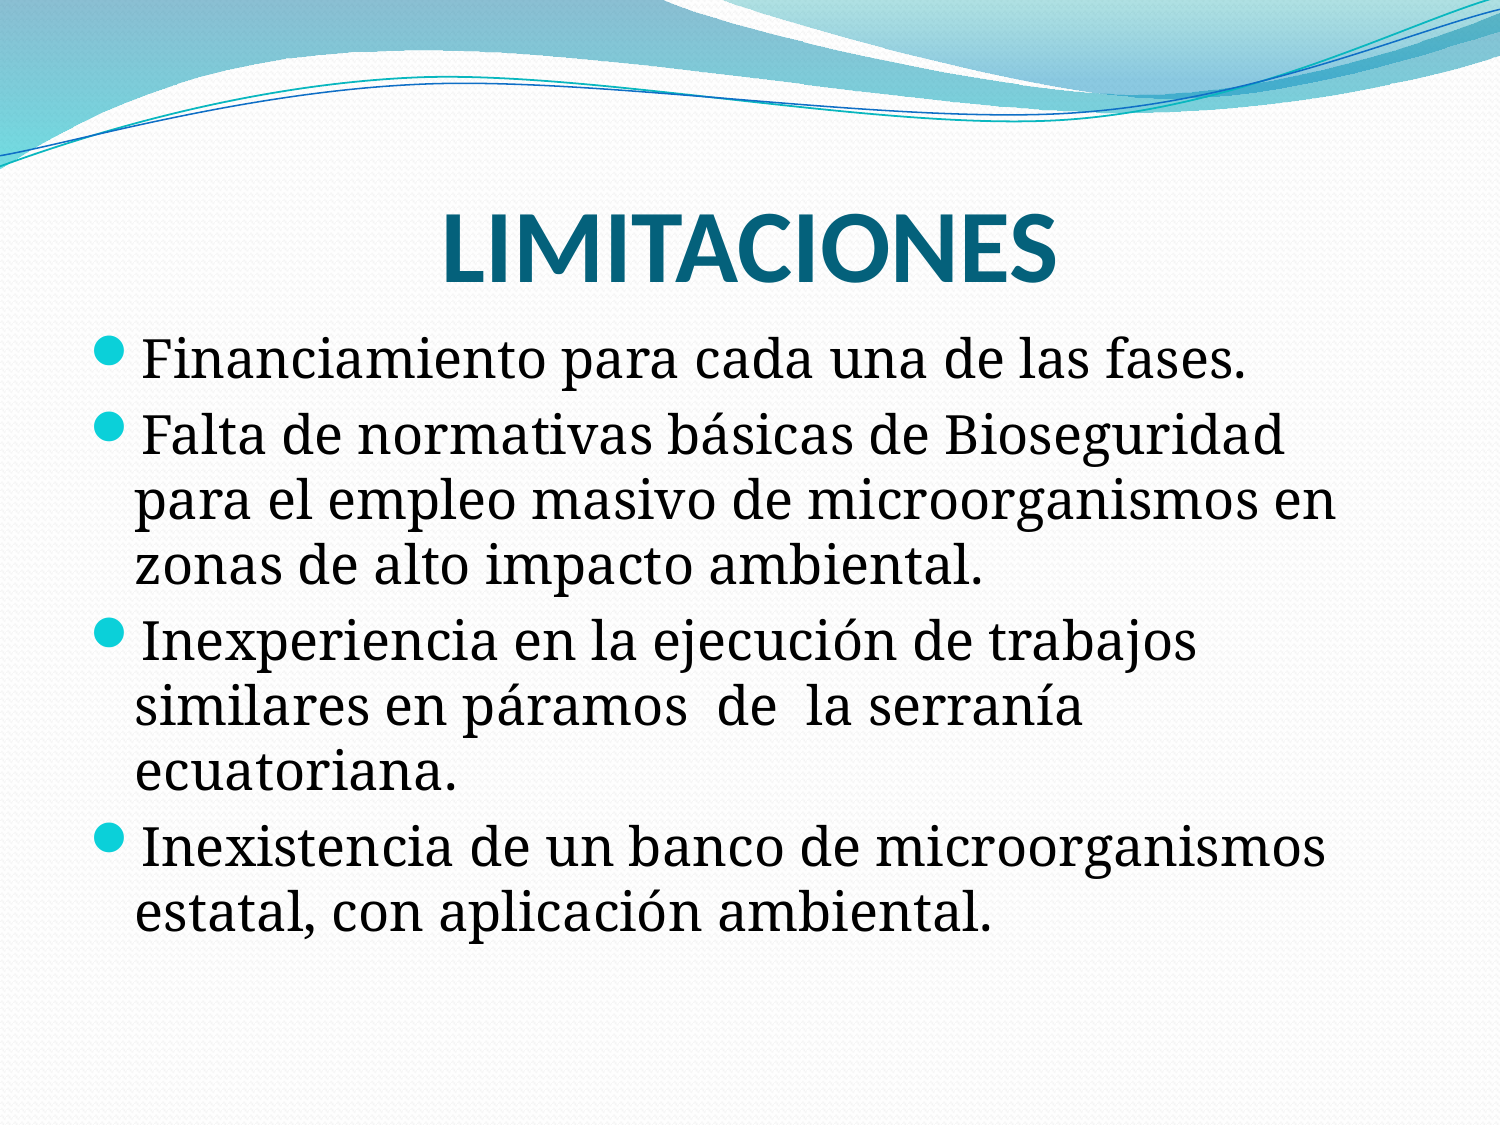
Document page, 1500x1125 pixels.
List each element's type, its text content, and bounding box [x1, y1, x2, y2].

title LIMITACIONES [75, 115, 1425, 303]
list Financiamiento para cada una de las fases. Falta de normativas básicas de Bioseguridad para el empleo masivo de microorganismos en zonas de alto impacto ambiental. Inexperiencia en la ejecución de trabajos similares en páramos de la serranía ecuatoriana. Inexistencia de un banco de microorganismos estatal, con aplicación ambiental. [75, 317, 1425, 1038]
